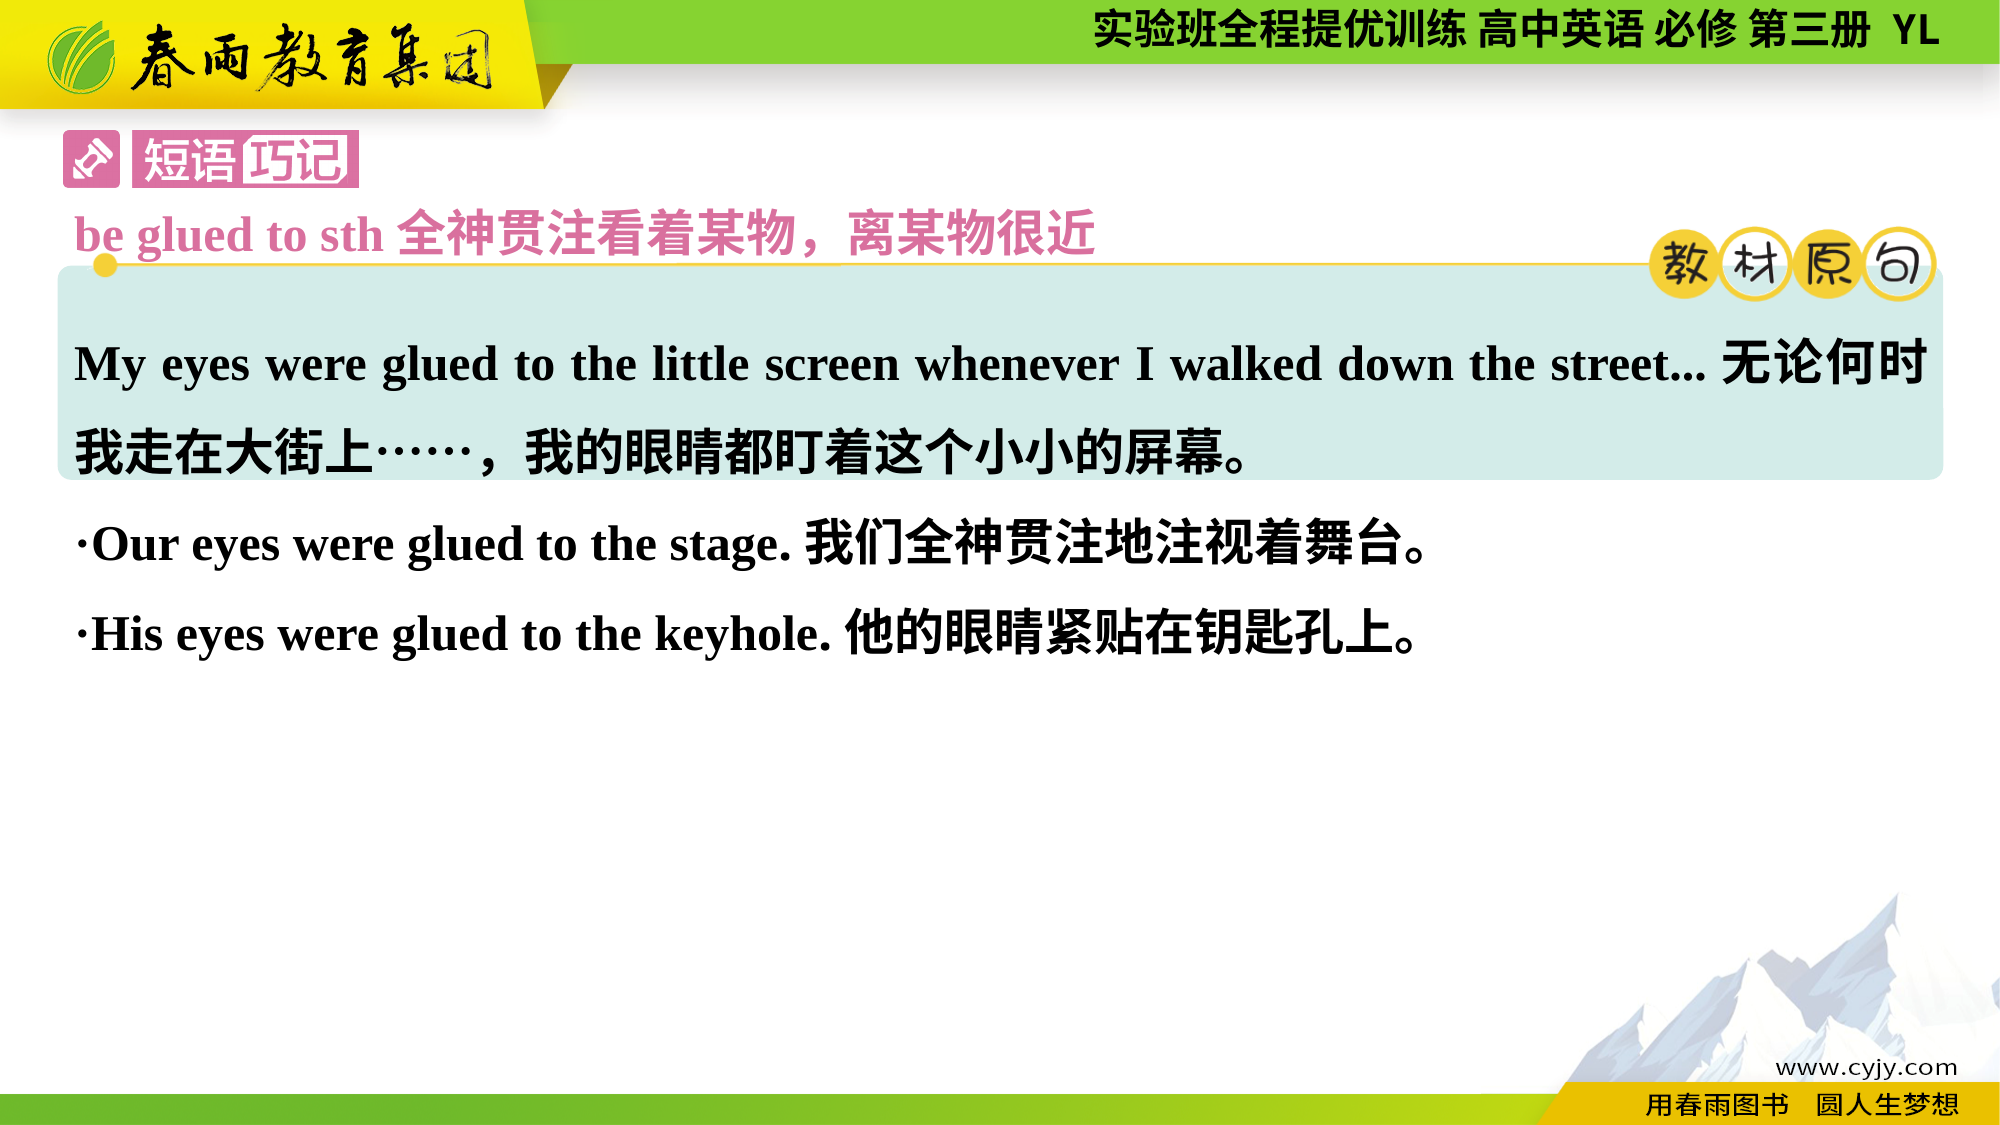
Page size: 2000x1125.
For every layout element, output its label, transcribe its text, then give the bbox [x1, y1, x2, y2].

picture [0, 0, 2000, 1125]
list be glued to sth全神贯注看着某物，离某物很近 My eyes were glued to the little screen whenever I walked down the street...无论何时我走在大街上……，我的眼睛都盯着这个小小的屏幕。 ·Our eyes were glued to the stage.我们全神贯注地注视着舞台。 ·His eyes were glued to the keyhole.他的眼睛紧贴在钥匙孔上。 [59, 163, 1944, 662]
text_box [87, 218, 1938, 305]
